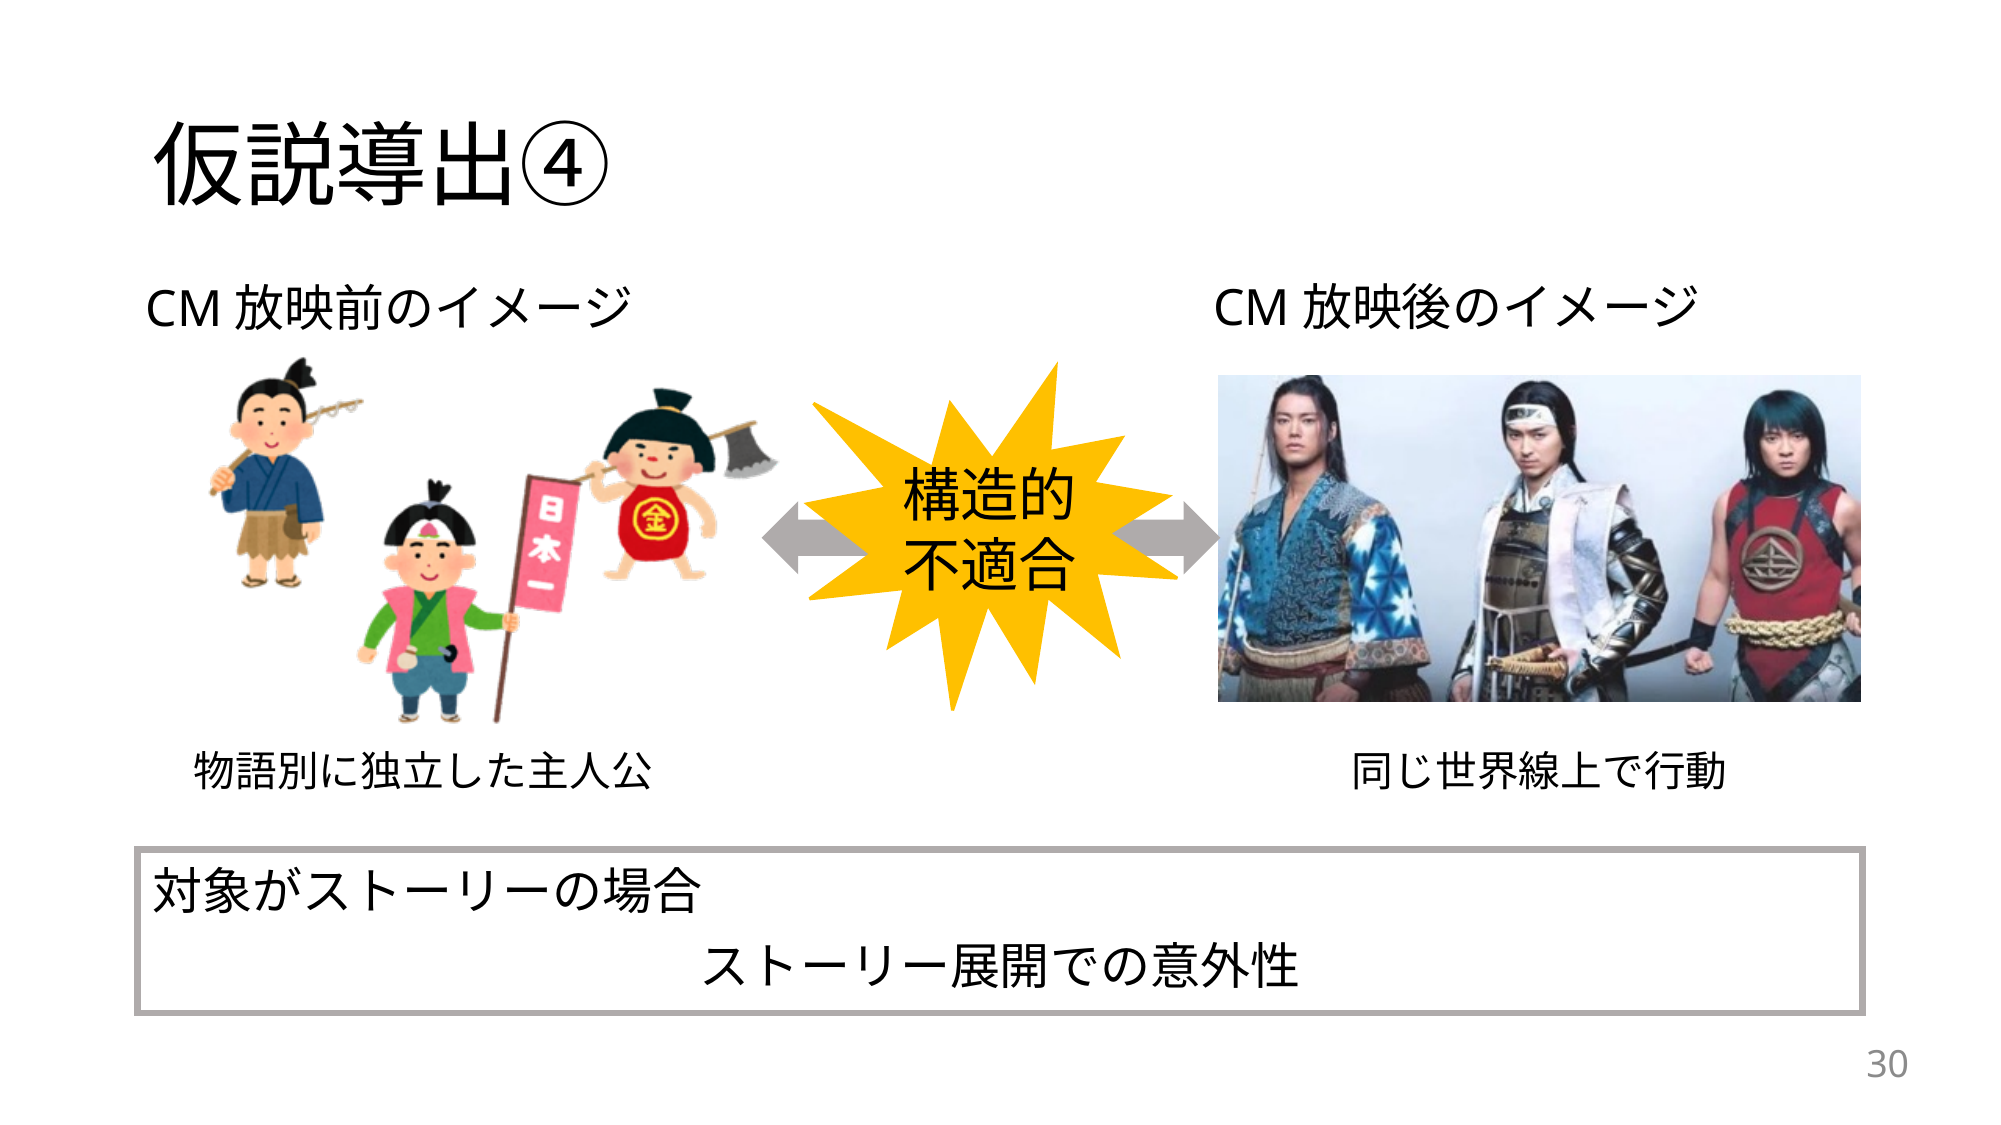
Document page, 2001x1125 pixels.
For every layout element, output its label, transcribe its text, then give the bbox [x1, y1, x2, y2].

title 仮説導出④ [137, 59, 1863, 278]
text_box 物語別に独立した主人公 [172, 737, 674, 803]
text_box CM放映前のイメージ [130, 269, 649, 344]
list 対象がストーリーの場合 ストーリー展開での意外性 [136, 848, 1863, 1014]
text_box 同じ世界線上で行動 [1290, 737, 1790, 803]
slide_number 30 [1474, 1035, 1925, 1096]
text_box CM放映後のイメージ [1198, 268, 1716, 343]
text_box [170, 353, 1861, 730]
